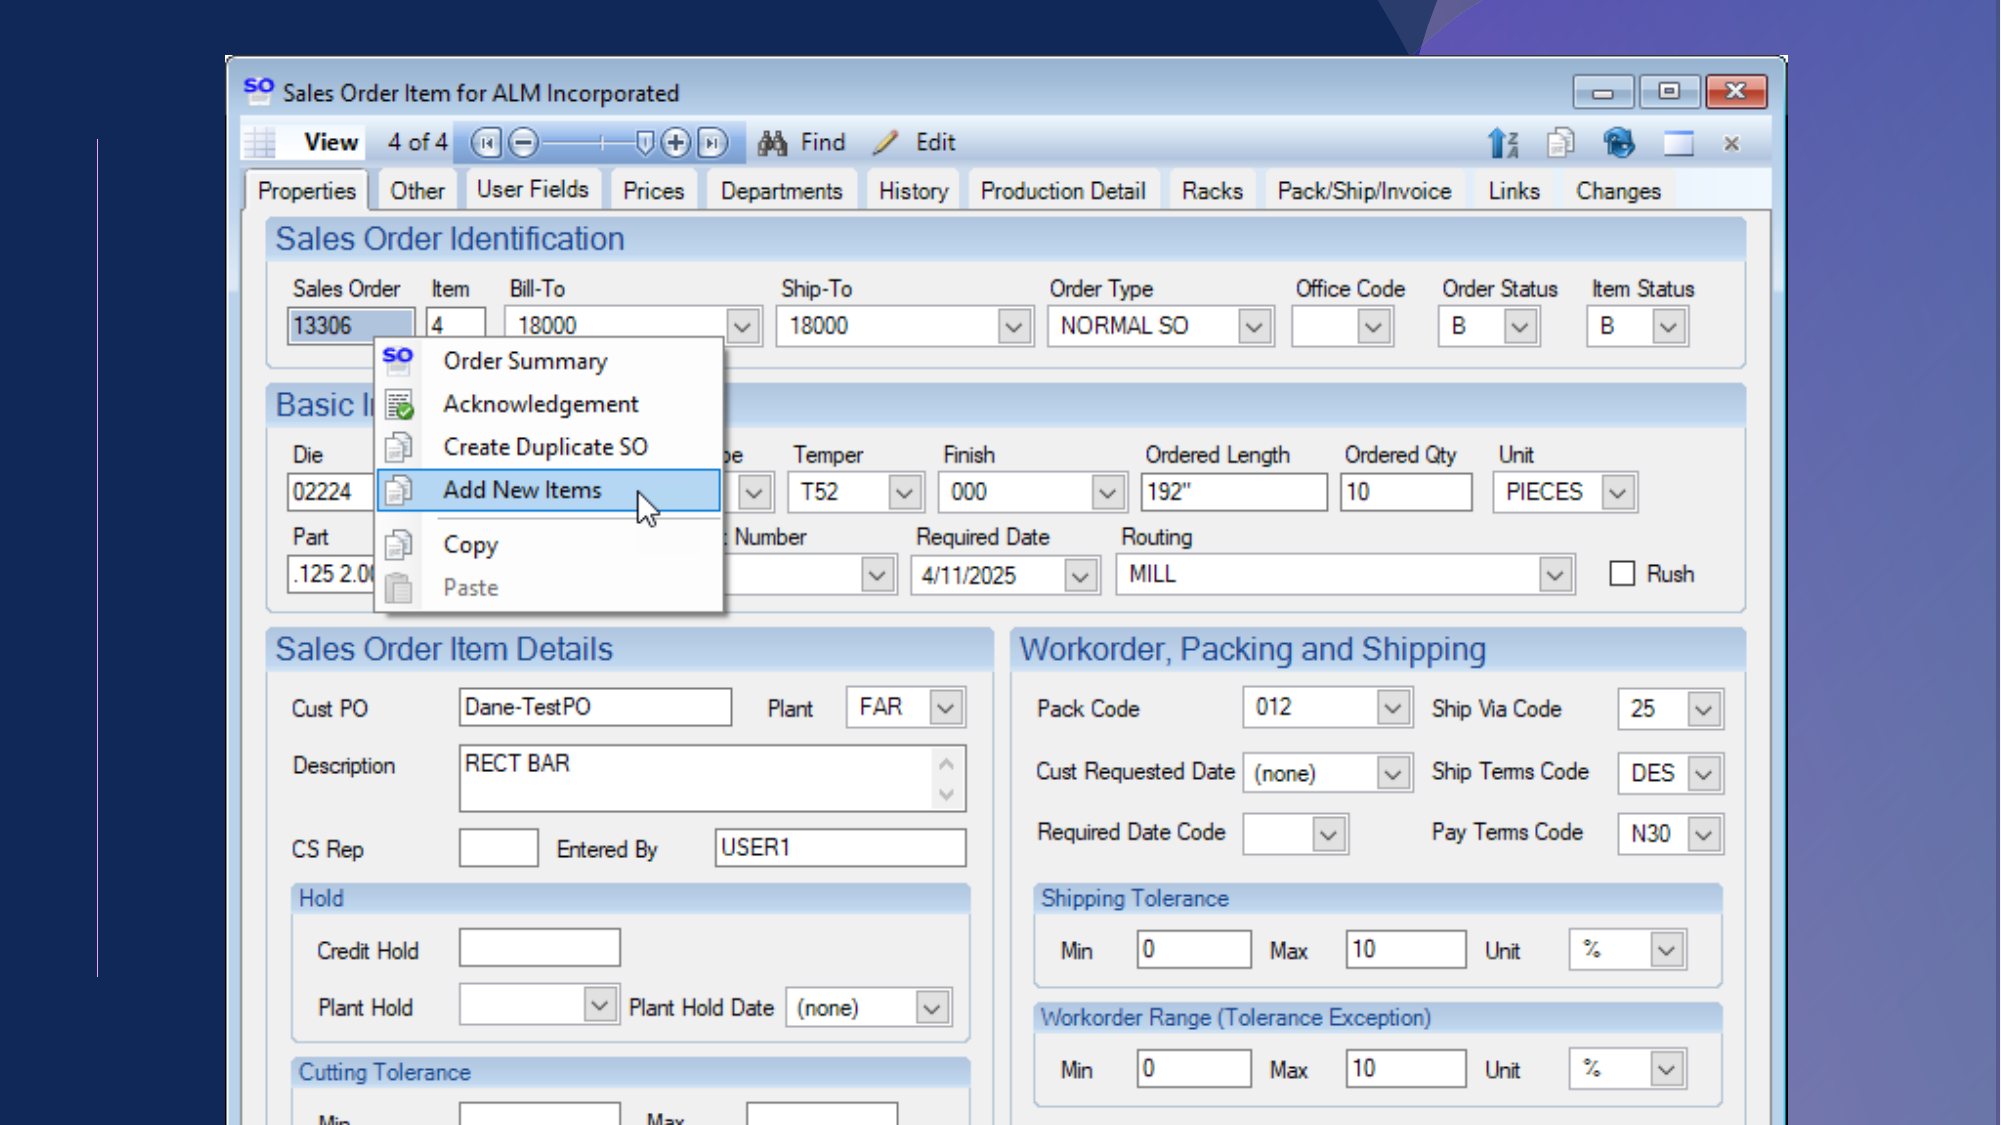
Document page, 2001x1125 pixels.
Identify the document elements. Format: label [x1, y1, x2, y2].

picture [224, 55, 1788, 1125]
